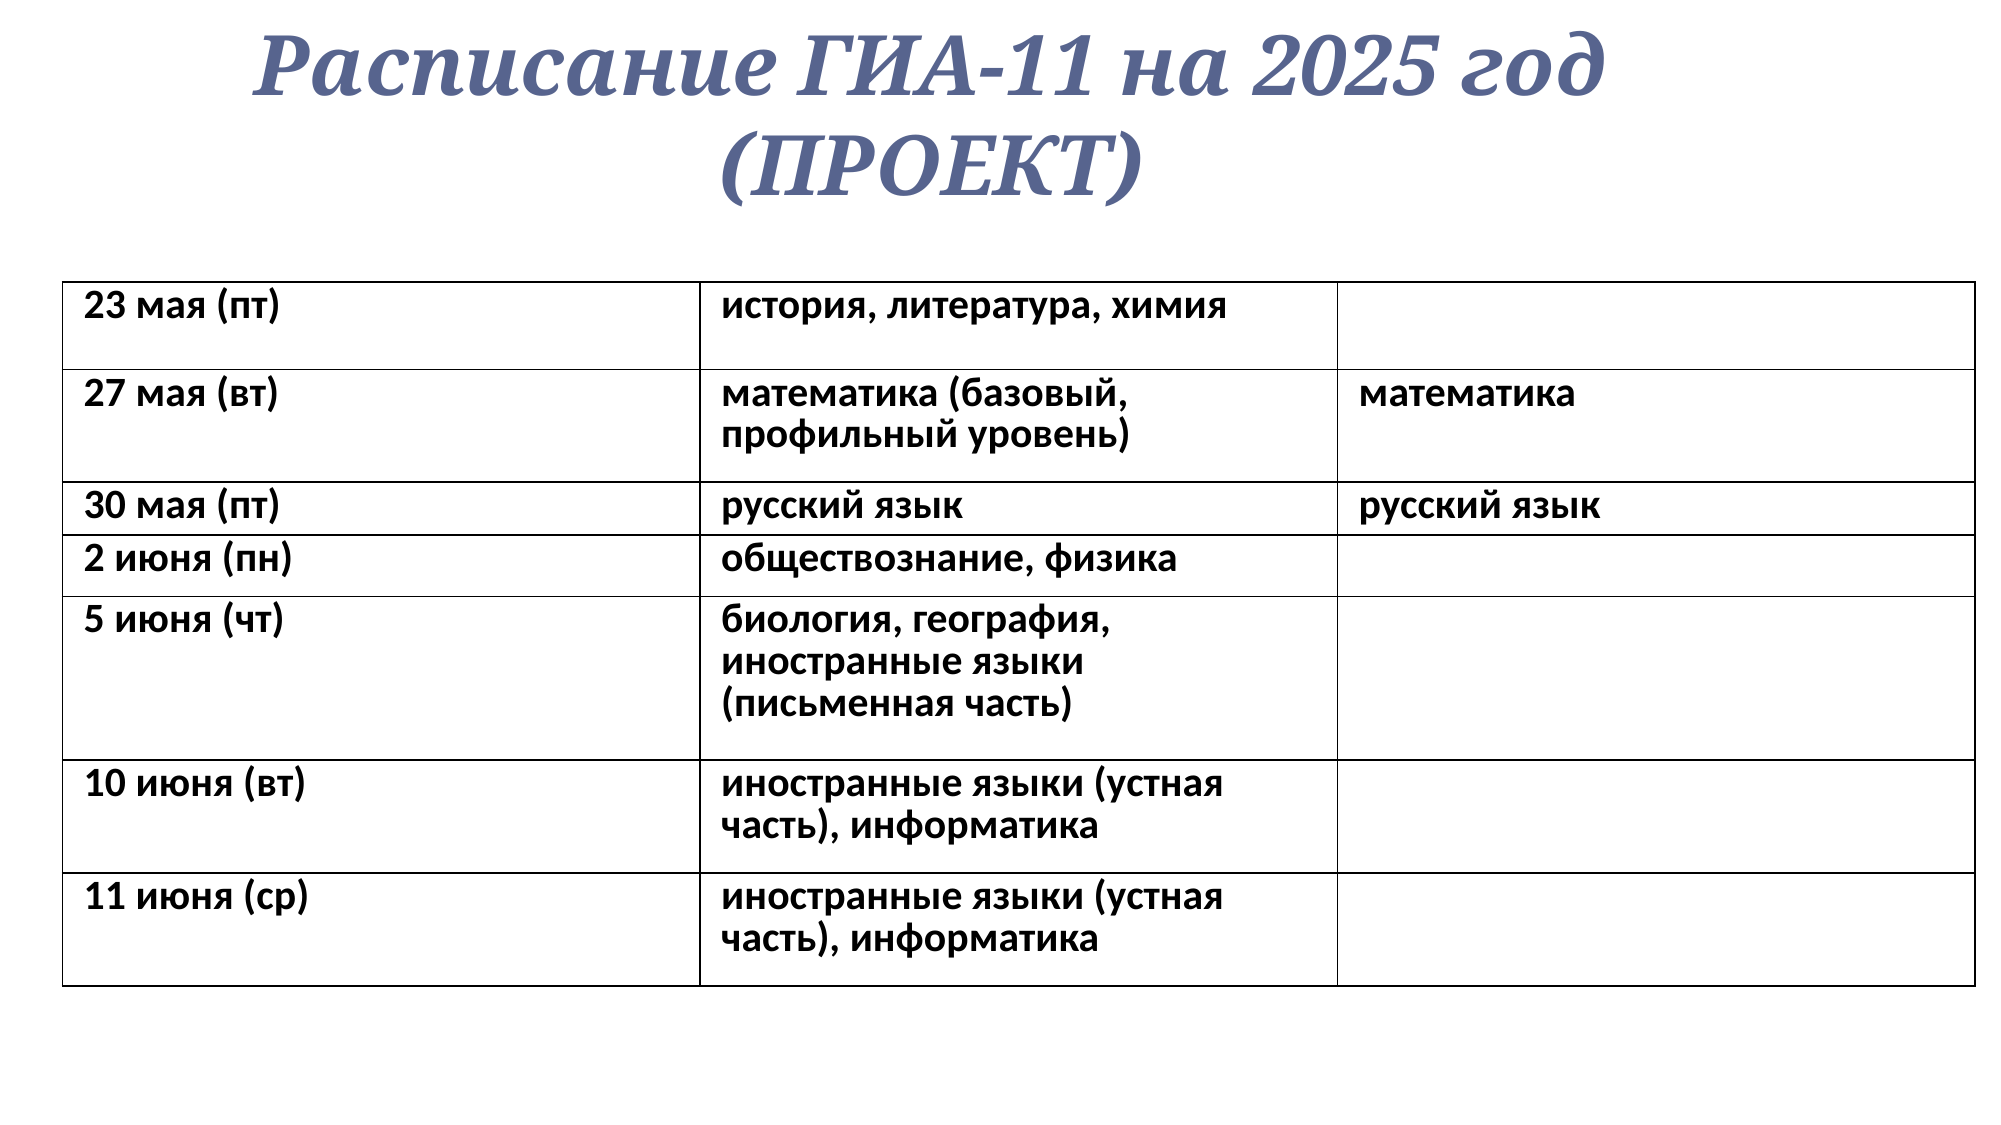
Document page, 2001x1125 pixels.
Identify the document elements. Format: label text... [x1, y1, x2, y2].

title Расписание ГИА-11 на 2025 год (ПРОЕКТ) [150, 12, 1713, 281]
table_cell [1338, 761, 1974, 872]
table_cell [1338, 874, 1974, 985]
table_cell математика (базовый, профильный уровень) [701, 370, 1337, 481]
table_cell русский язык [1338, 483, 1974, 534]
table_cell 10 июня (вт) [63, 761, 699, 872]
table_cell [1338, 597, 1974, 759]
table_cell 27 мая (вт) [63, 370, 699, 481]
table_cell иностранные языки (устная часть), информатика [701, 761, 1337, 872]
table_cell 30 мая (пт) [63, 483, 699, 534]
table_cell биология, география, иностранные языки (письменная часть) [701, 597, 1337, 759]
table_cell 5 июня (чт) [63, 597, 699, 759]
table_cell русский язык [701, 483, 1337, 534]
table_cell 2 июня (пн) [63, 536, 699, 596]
table_cell 11 июня (ср) [63, 874, 699, 985]
table_cell обществознание, физика [701, 536, 1337, 596]
table_cell иностранные языки (устная часть), информатика [701, 874, 1337, 985]
table_header 23 мая (пт) [63, 283, 699, 369]
table_header [1338, 283, 1974, 369]
table_cell математика [1338, 370, 1974, 481]
table_cell [1338, 536, 1974, 596]
table_header история, литература, химия [701, 283, 1337, 369]
